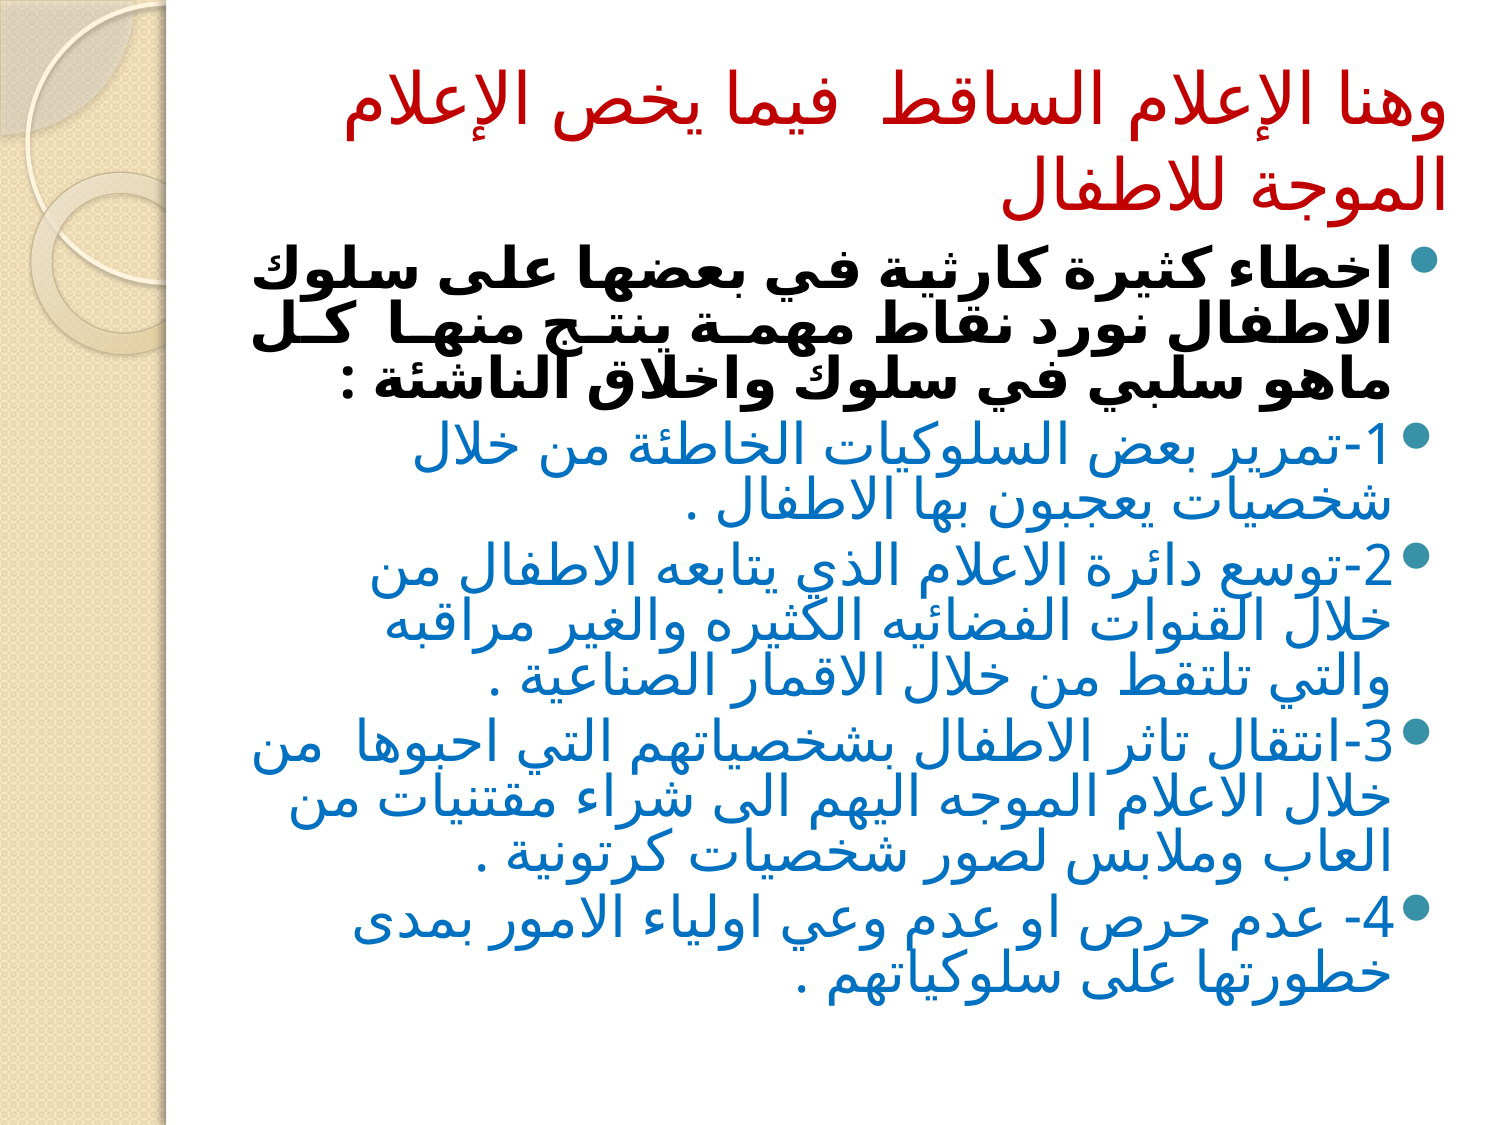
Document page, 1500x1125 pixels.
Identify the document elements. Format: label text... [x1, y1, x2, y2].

list اخطاء كثيرة كارثية في بعضها على سلوك الاطفال نورد نقاط مهمة ينتج منها كل ماهو سلبي في سلوك واخلاق الناشئة : 1-تمرير بعض السلوكيات الخاطئة من خلال شخصيات يعجبون بها الاطفال . 2-توسع دائرة الاعلام الذي يتابعه الاطفال من خلال القنوات الفضائيه الكثيره والغير مراقبه والتي تلتقط من خلال الاقمار الصناعية . 3-انتقال تاثر الاطفال بشخصياتهم التي احبوها من خلال الاعلام الموجه اليهم الى شراء مقتنيات من العاب وملابس لصور شخصيات كرتونية . 4- عدم حرص او عدم وعي اولياء الامور بمدى خطورتها على سلوكياتهم . [235, 237, 1466, 1025]
title وهنا الإعلام الساقط فيما يخص الإعلام الموجة للاطفال [235, 45, 1466, 233]
